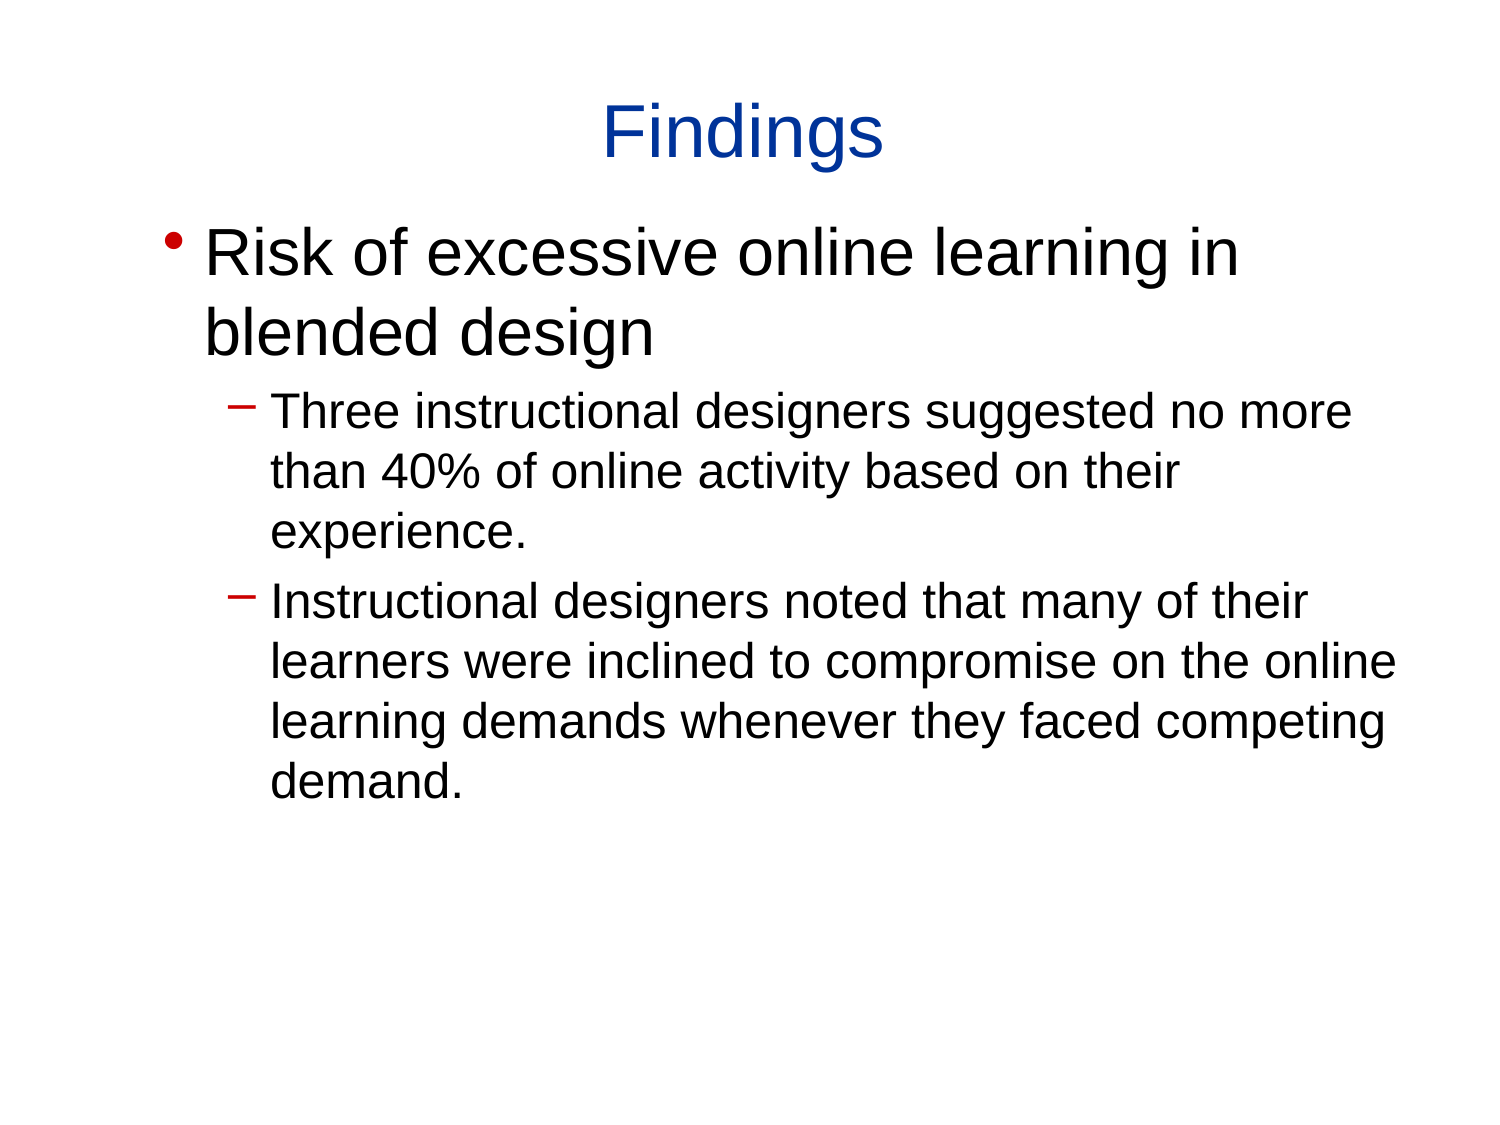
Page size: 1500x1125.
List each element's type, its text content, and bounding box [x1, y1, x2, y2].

text_box Findings [68, 74, 1419, 262]
list Risk of excessive online learning in blended design Three instructional designers suggested no more than 40% of online activity based on their experience. Instructional designers noted that many of their learners were inclined to compromise on the online learning demands whenever they faced competing demand. [135, 99, 1424, 1050]
